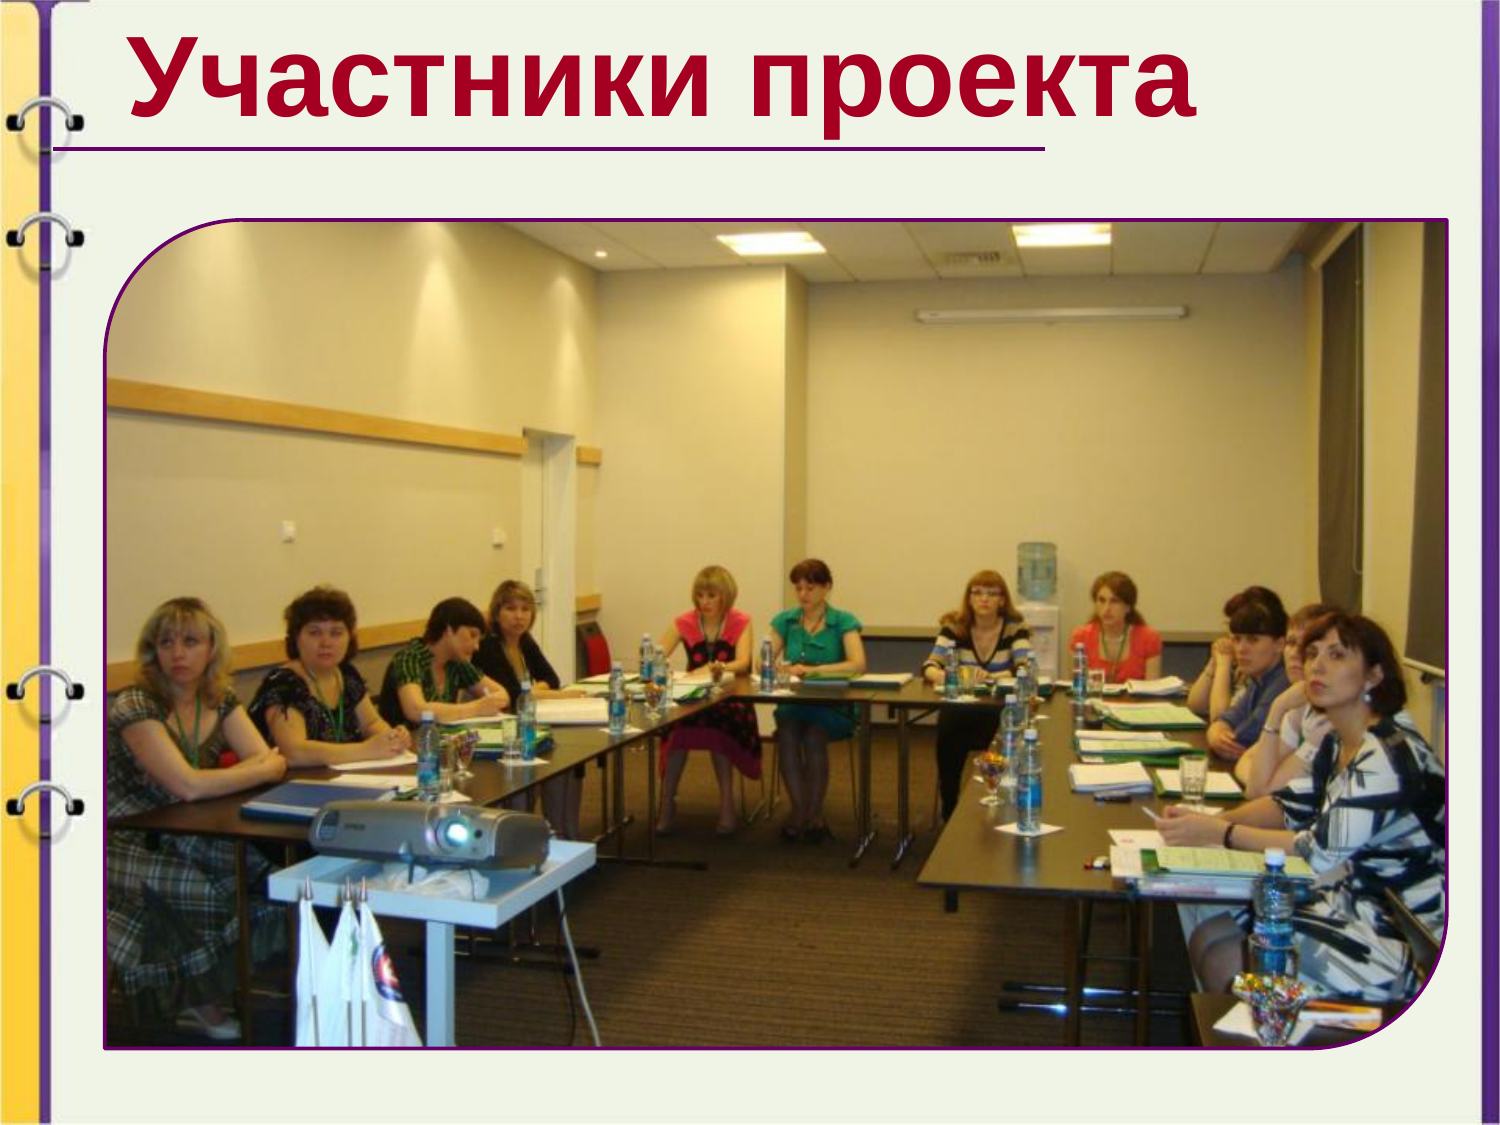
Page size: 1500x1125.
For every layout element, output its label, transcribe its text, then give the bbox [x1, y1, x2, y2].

text_box Участники проекта [112, 0, 1317, 147]
picture [0, 0, 1500, 1125]
